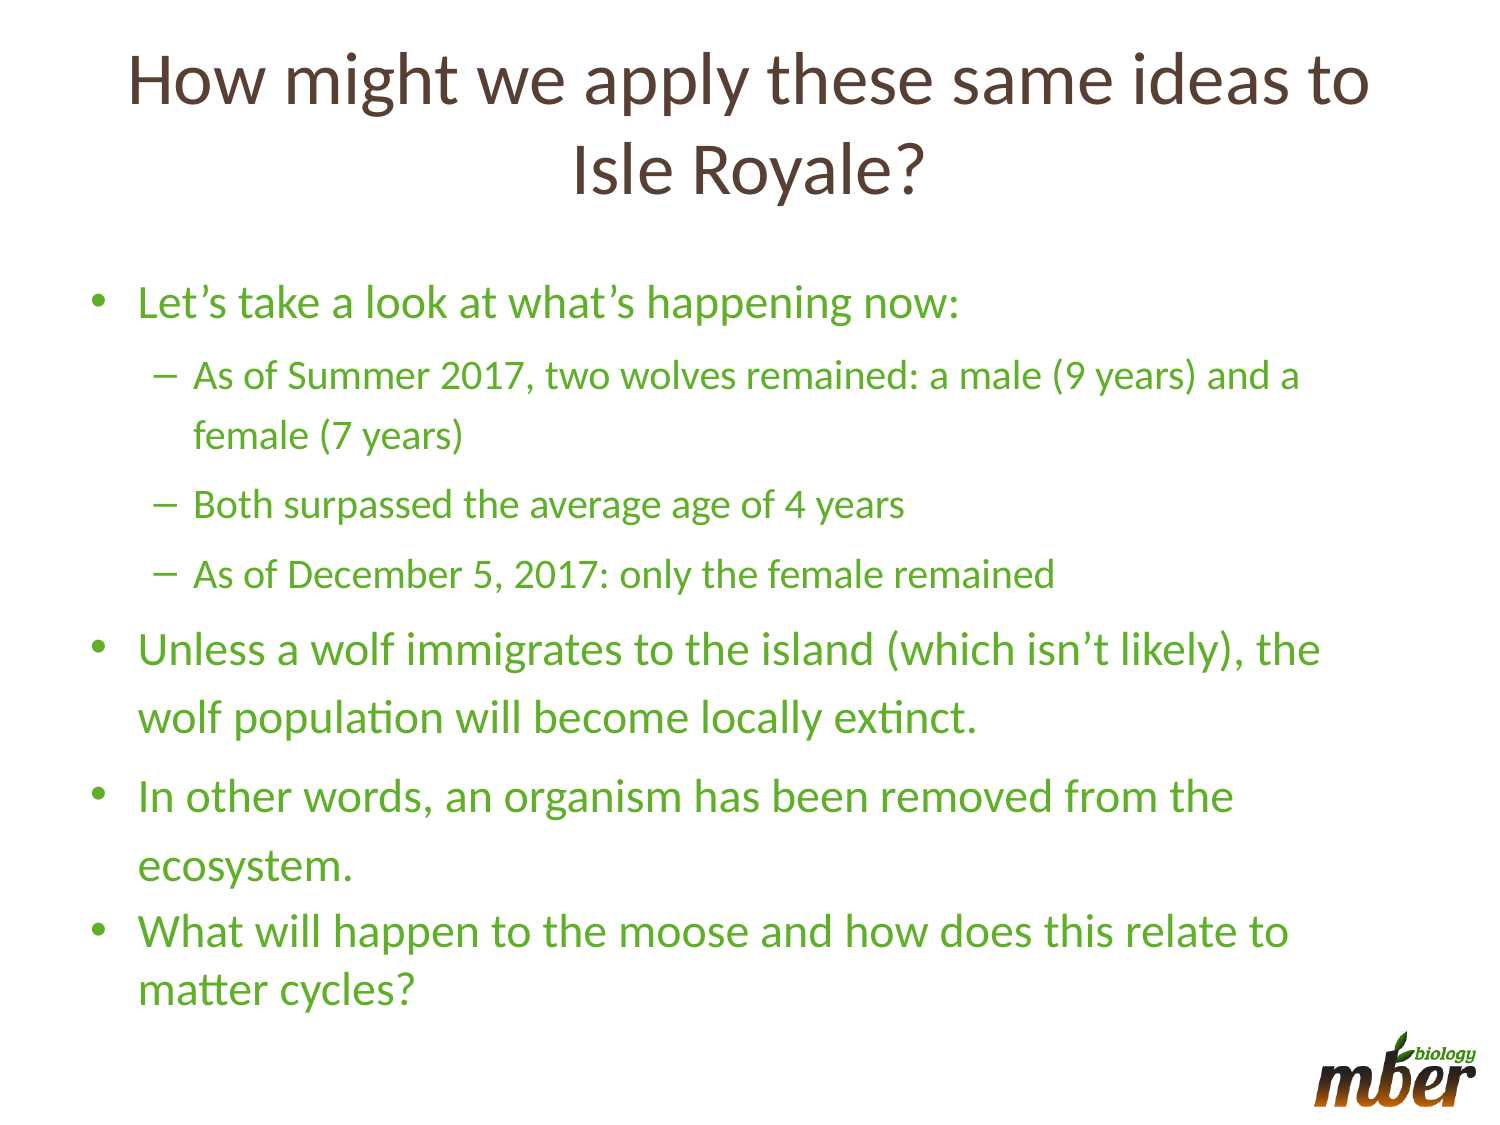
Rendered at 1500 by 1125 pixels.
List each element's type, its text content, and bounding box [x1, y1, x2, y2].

picture [1314, 1030, 1476, 1107]
list Let’s take a look at what’s happening now: As of Summer 2017, two wolves remained: a male (9 years) and a female (7 years) Both surpassed the average age of 4 years As of December 5, 2017: only the female remained Unless a wolf immigrates to the island (which isn’t likely), the wolf population will become locally extinct. In other words, an organism has been removed from the ecosystem. What will happen to the moose and how does this relate to matter cycles? [75, 251, 1425, 1032]
title How might we apply these same ideas to Isle Royale? [75, 25, 1425, 214]
